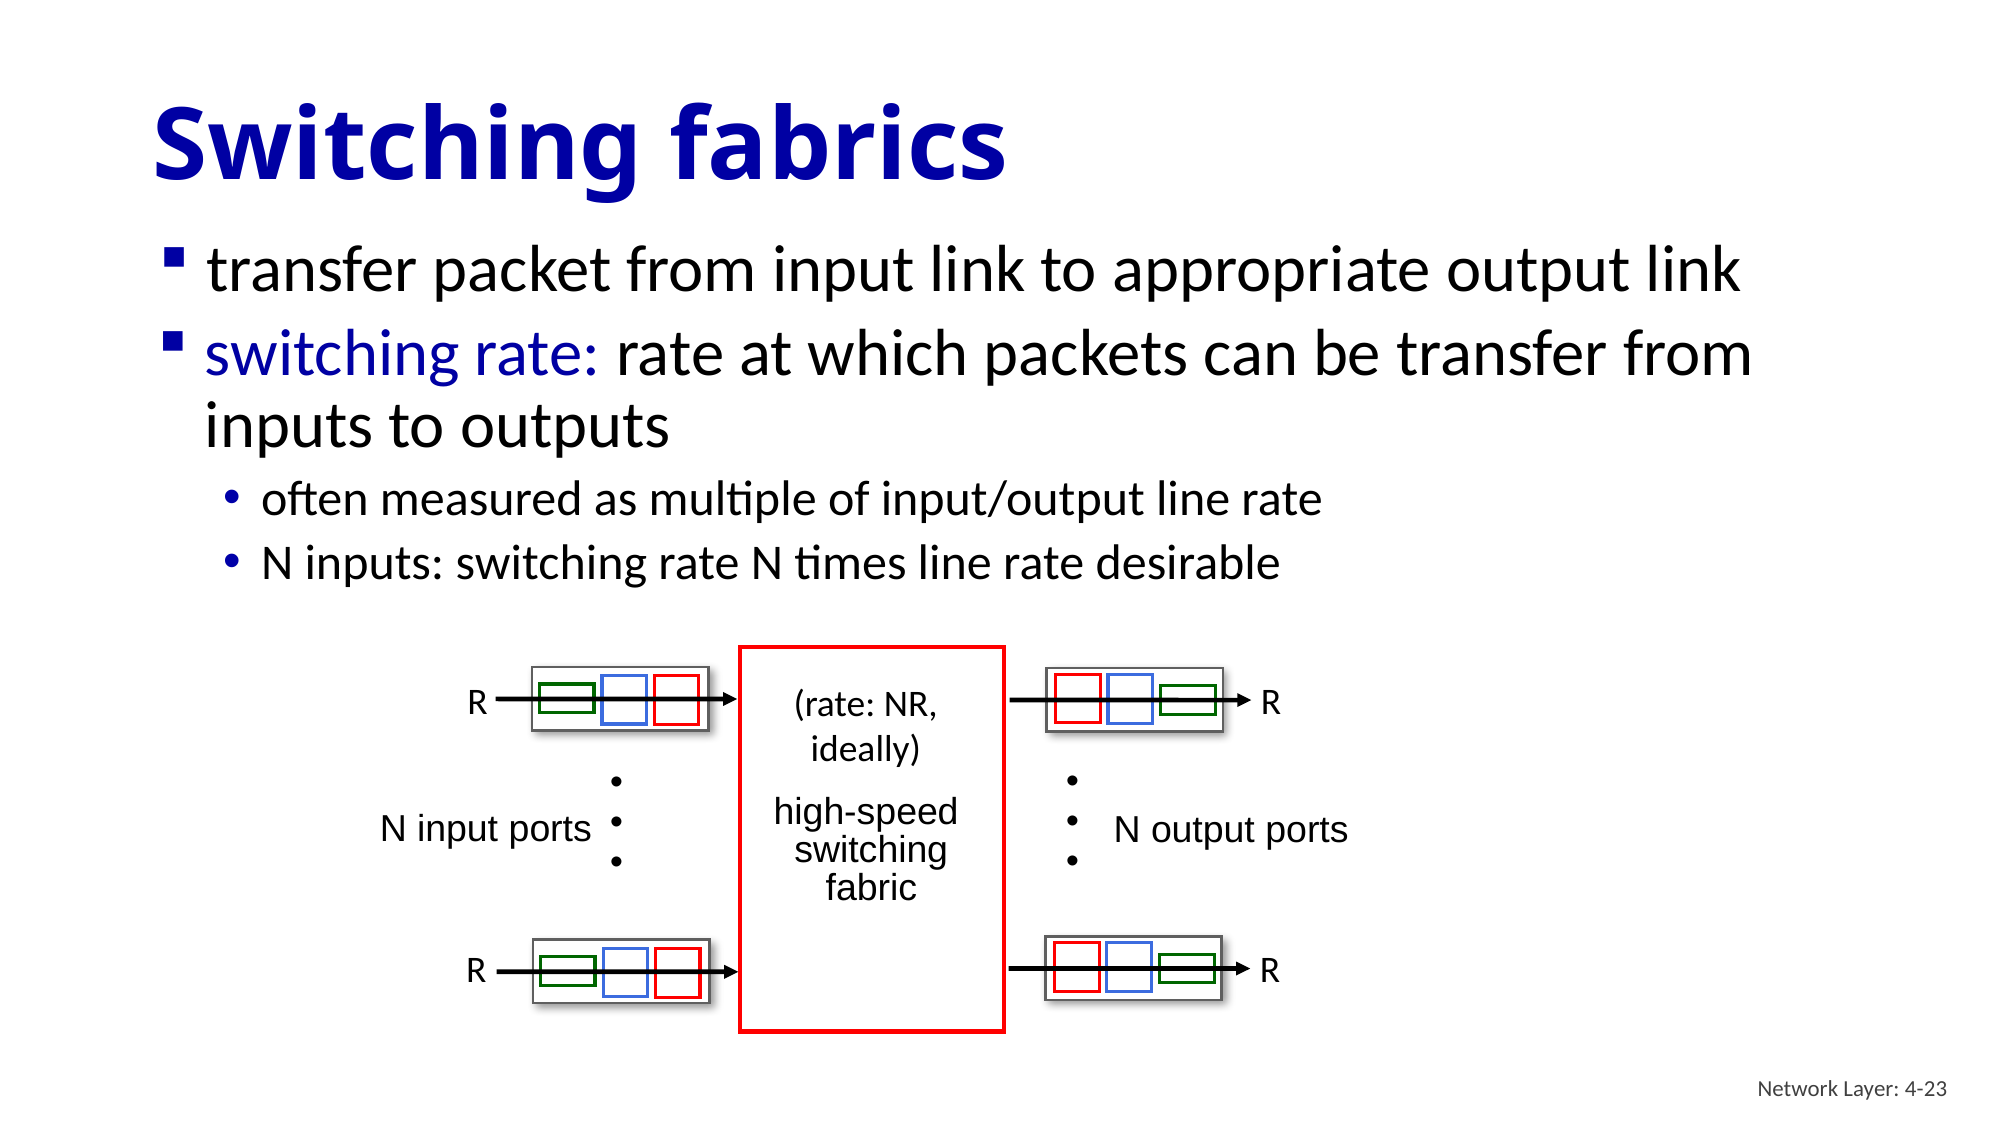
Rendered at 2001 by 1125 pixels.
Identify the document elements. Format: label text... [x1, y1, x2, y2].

text_box N input ports [365, 796, 589, 857]
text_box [739, 646, 1004, 1032]
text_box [532, 939, 710, 1004]
title Switching fabrics [137, 74, 1863, 221]
text_box switching rate: rate at which packets can be transfer from inputs to outputs often measured as multiple of input/output line rate N inputs: switching rate N times line rate desirable [132, 309, 1943, 691]
slide_number Network Layer: 4-23 [1512, 1056, 1963, 1117]
text_box . . . [1044, 754, 1160, 907]
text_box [531, 666, 709, 731]
text_box R [1252, 669, 1296, 730]
list transfer packet from input link to appropriate output link [133, 226, 1944, 331]
text_box [709, 692, 738, 706]
text_box R [451, 937, 502, 998]
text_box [1008, 936, 1251, 1000]
text_box . . . [589, 755, 704, 908]
text_box N output ports [1160, 797, 1364, 858]
text_box [710, 965, 739, 979]
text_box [1009, 667, 1252, 732]
text_box R [452, 669, 503, 730]
text_box R [1251, 937, 1295, 998]
